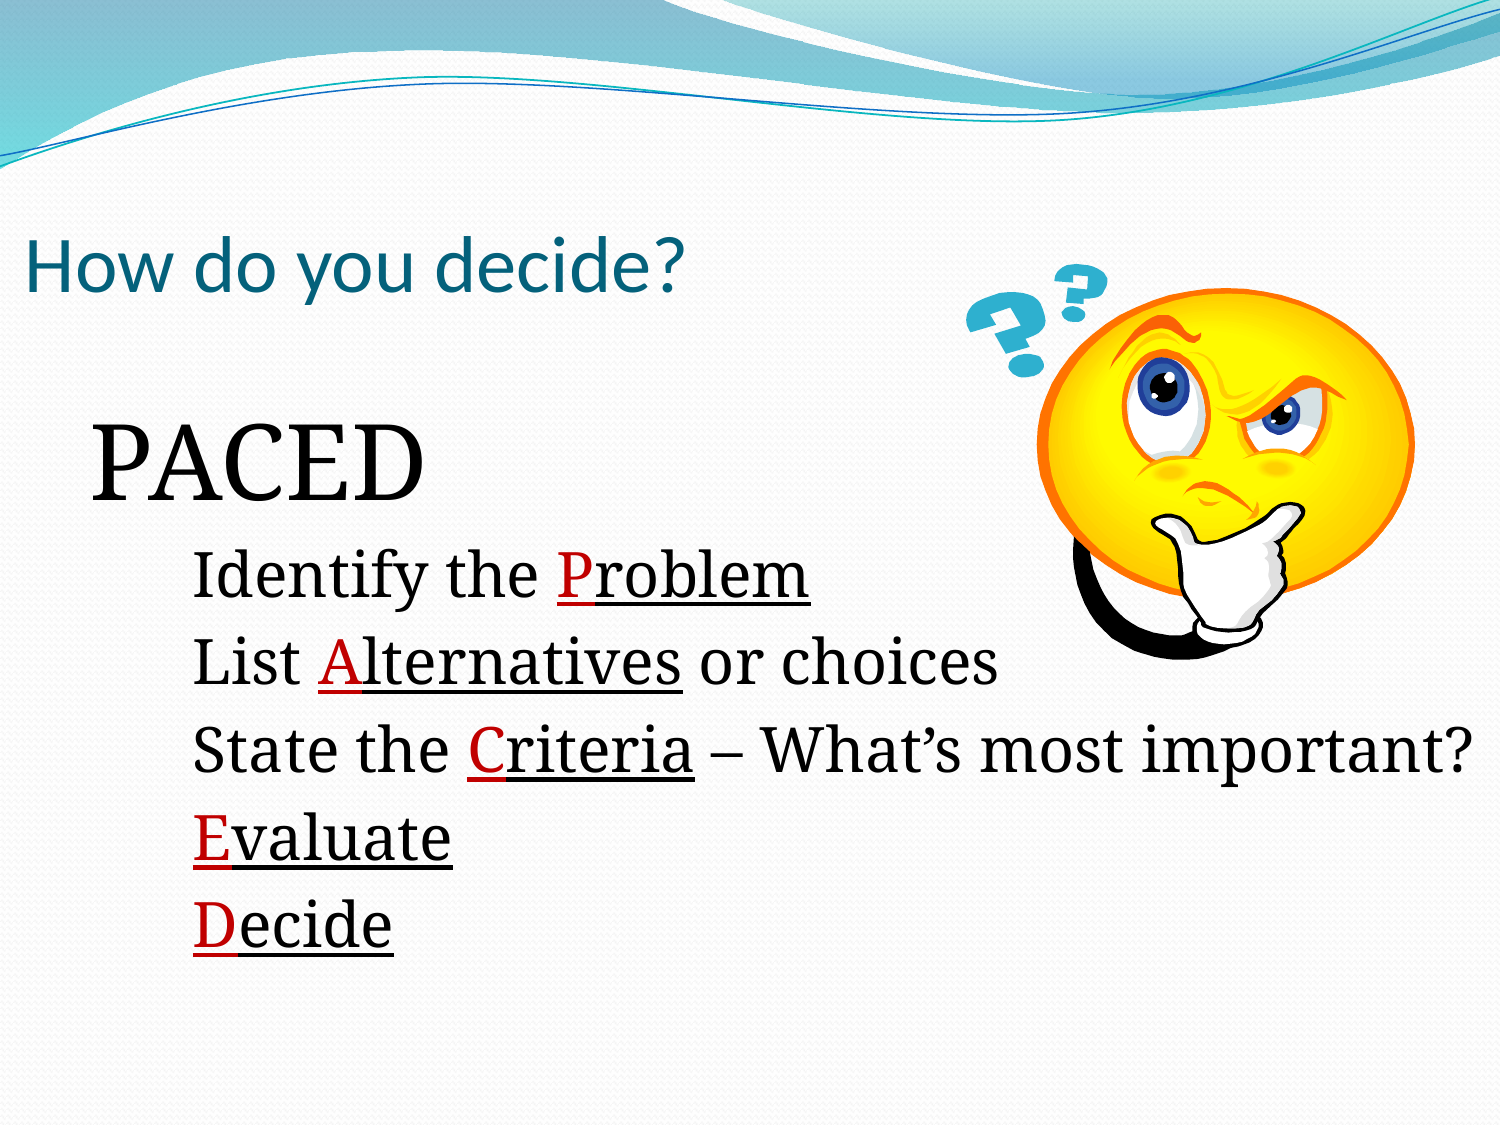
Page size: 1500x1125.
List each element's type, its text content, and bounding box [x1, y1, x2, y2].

text_box 3 [957, 264, 963, 375]
list PACED Identify the Problem List Alternatives or choices State the Criteria – What’s most important? Evaluate Decide [75, 387, 1500, 988]
picture [963, 262, 1417, 662]
text_box E: EVALUATE THE ALTERNATIVES ADD UP THE NUMBERS [957, 387, 1424, 675]
title How do you decide? [24, 137, 1375, 375]
